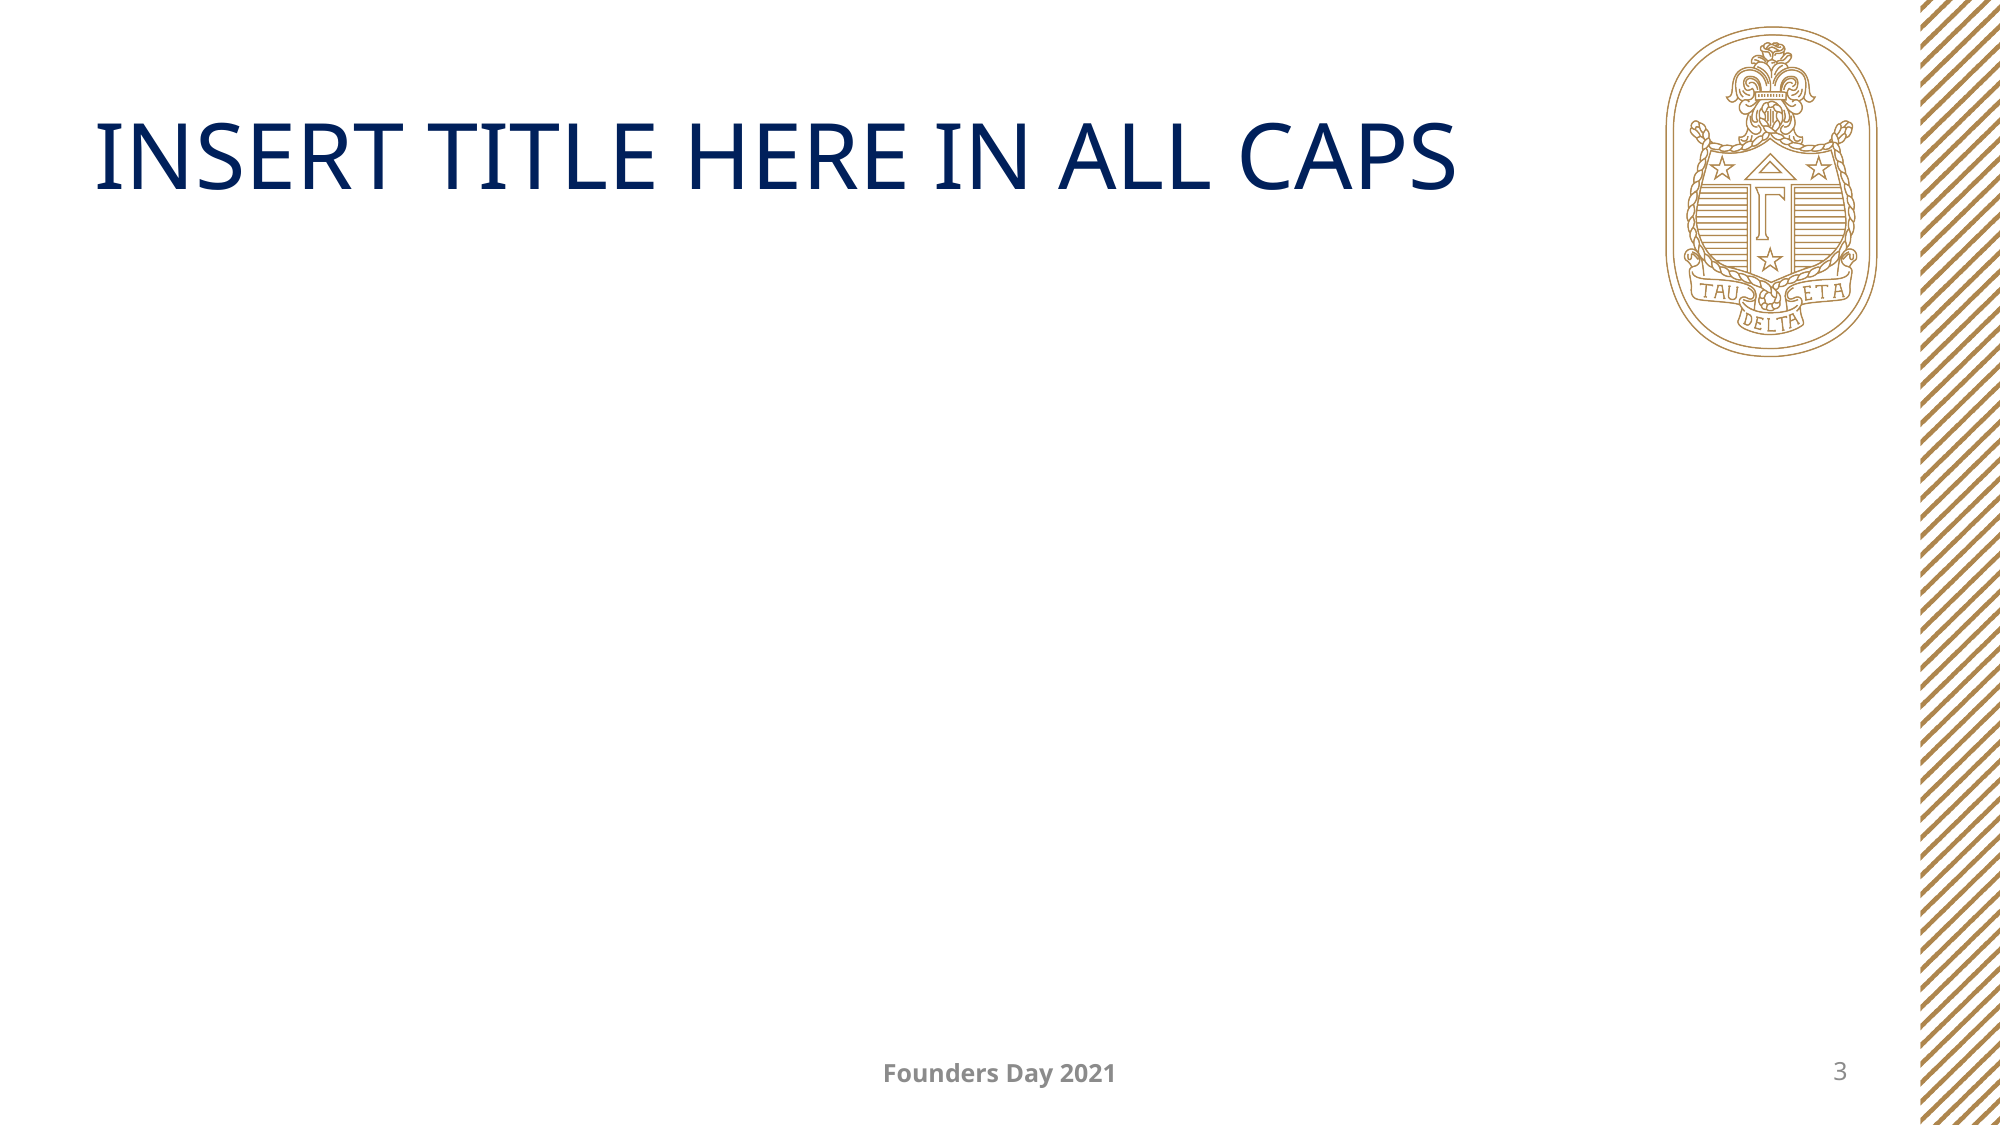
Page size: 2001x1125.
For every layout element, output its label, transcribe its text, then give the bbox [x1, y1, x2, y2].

footer Founders Day 2021 [662, 1042, 1338, 1103]
title INSERT TITLE HERE IN ALL CAPS [79, 51, 1612, 269]
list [1658, 22, 1884, 361]
picture [1210, 0, 2000, 1125]
slide_number 3 [1412, 1042, 1863, 1103]
